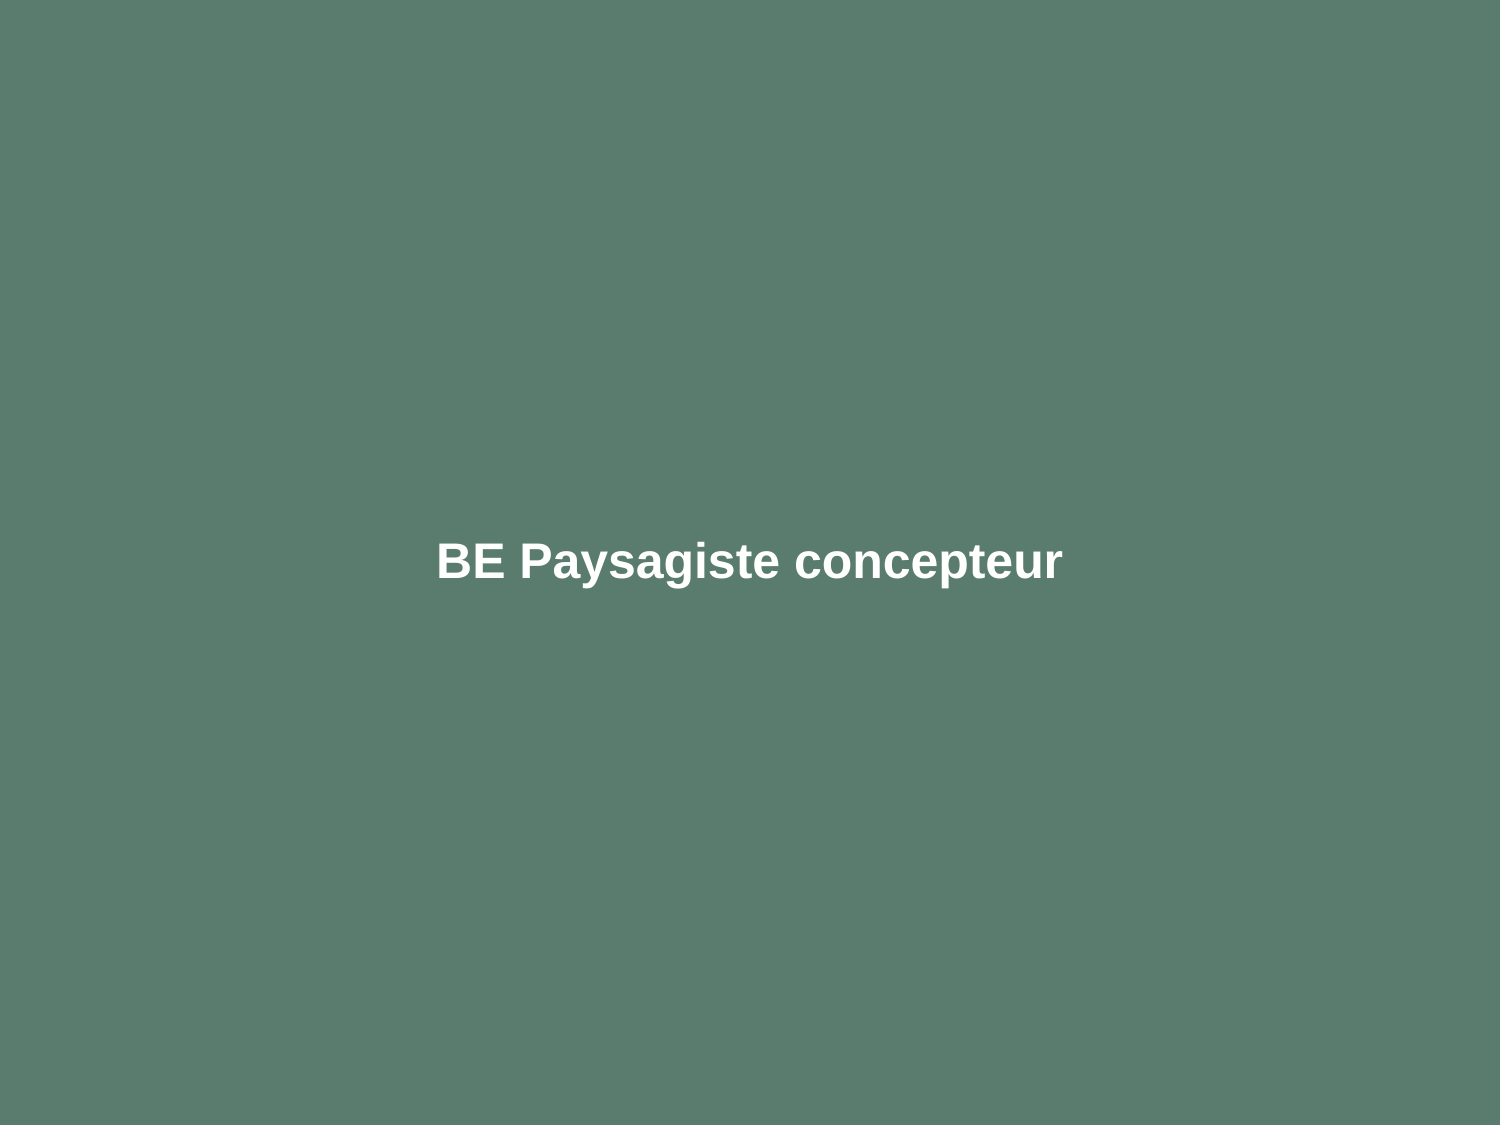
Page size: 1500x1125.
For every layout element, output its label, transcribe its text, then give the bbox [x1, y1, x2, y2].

list BE Paysagiste concepteur [181, 520, 1319, 605]
